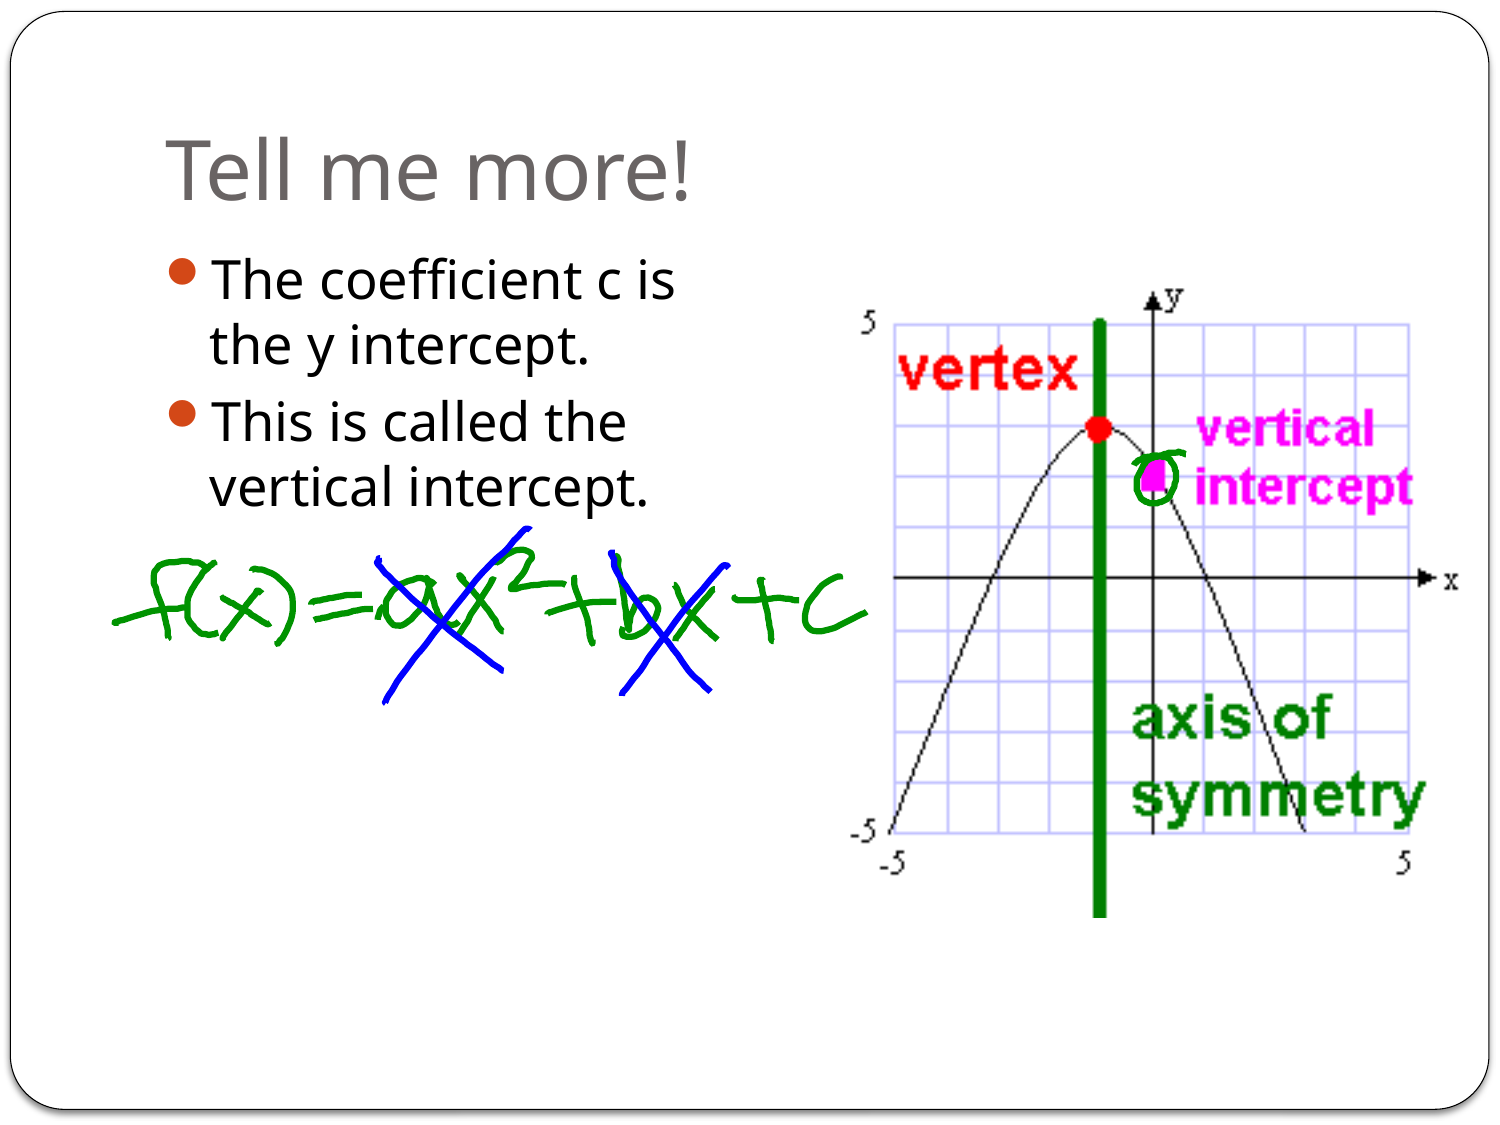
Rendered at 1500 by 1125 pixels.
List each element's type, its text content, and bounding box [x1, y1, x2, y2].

text_box [610, 551, 668, 637]
text_box [310, 594, 362, 605]
text_box [163, 609, 185, 639]
text_box [313, 608, 374, 621]
text_box [667, 637, 712, 693]
text_box [619, 579, 652, 638]
title Tell me more! [149, 44, 1426, 233]
text_box [453, 618, 460, 626]
text_box [186, 561, 219, 636]
text_box [646, 596, 659, 613]
text_box [733, 596, 763, 602]
text_box [675, 588, 715, 641]
text_box [251, 567, 294, 645]
text_box [501, 549, 567, 590]
text_box [153, 560, 207, 608]
text_box [804, 575, 843, 633]
text_box [673, 584, 689, 607]
text_box [113, 606, 186, 624]
text_box [447, 624, 504, 672]
text_box [221, 596, 243, 610]
text_box [376, 557, 445, 624]
text_box [584, 601, 617, 608]
text_box [221, 589, 260, 640]
text_box [694, 613, 719, 641]
text_box [573, 577, 594, 645]
text_box [759, 579, 774, 642]
text_box [767, 596, 800, 602]
text_box [621, 564, 730, 696]
text_box [384, 528, 532, 704]
text_box [460, 578, 496, 632]
text_box [546, 603, 582, 615]
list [849, 287, 1465, 918]
text_box [406, 577, 451, 617]
text_box [481, 601, 504, 633]
text_box [458, 574, 470, 587]
text_box [246, 610, 271, 625]
text_box [384, 586, 422, 627]
text_box [376, 605, 385, 620]
list The coefficient c is the y intercept. This is called the vertical intercept. [149, 237, 766, 988]
